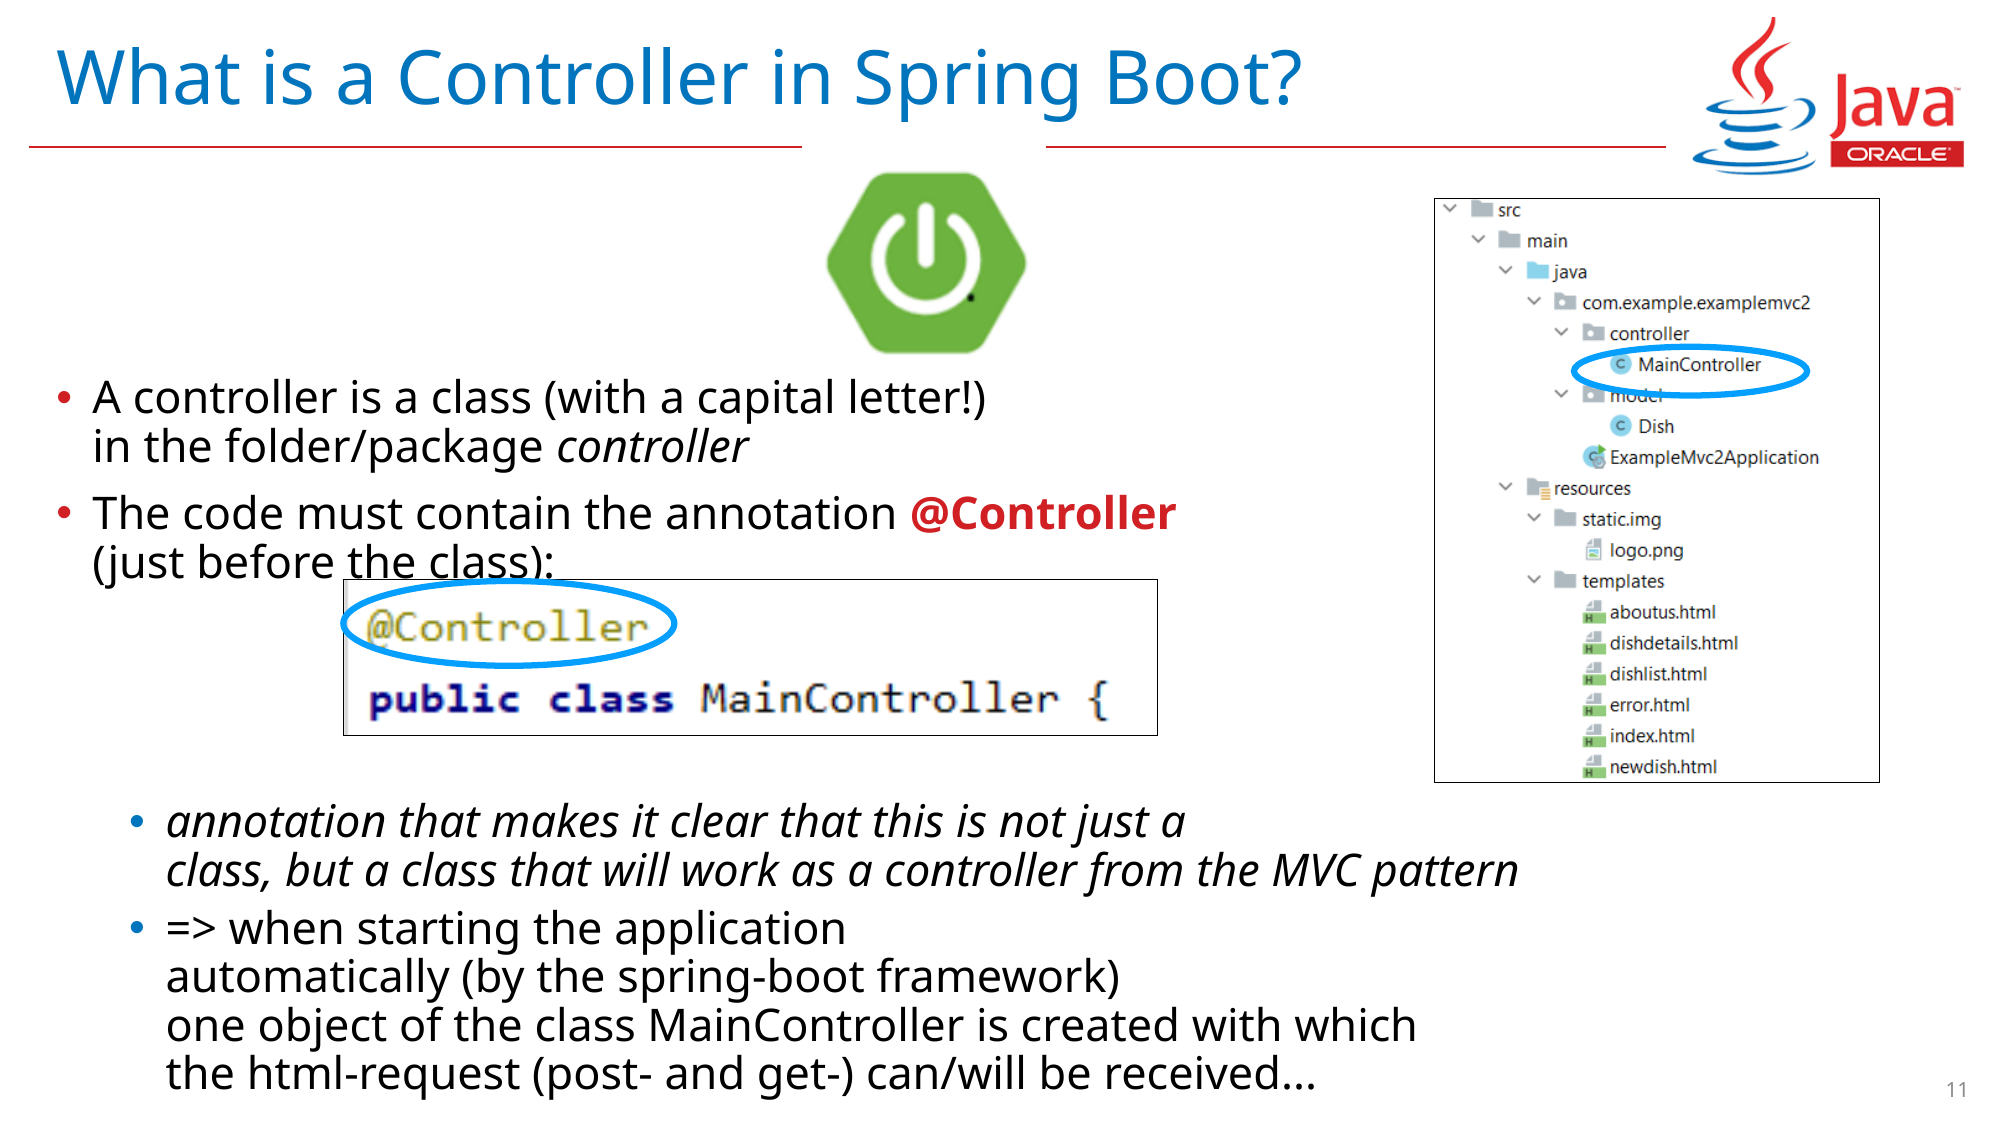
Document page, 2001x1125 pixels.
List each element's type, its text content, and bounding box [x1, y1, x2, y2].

list A controller is a class (with a capital letter!) in the folder/package controller The code must contain the annotation @Controller (just before the class): annotation that makes it clear that this is not just a class, but a class that will work as a controller from the MVC pattern => when starting the application automatically (by the spring-boot framework) one object of the class MainController is created with which the html-request (post- and get-) can/will be received... [41, 185, 1968, 1113]
picture [802, 146, 1046, 366]
picture [343, 579, 1158, 736]
picture [1434, 198, 1880, 783]
title What is a Controller in Spring Boot? [41, 12, 1863, 147]
picture [1665, 17, 1994, 184]
slide_number 11 [1534, 1060, 1985, 1121]
